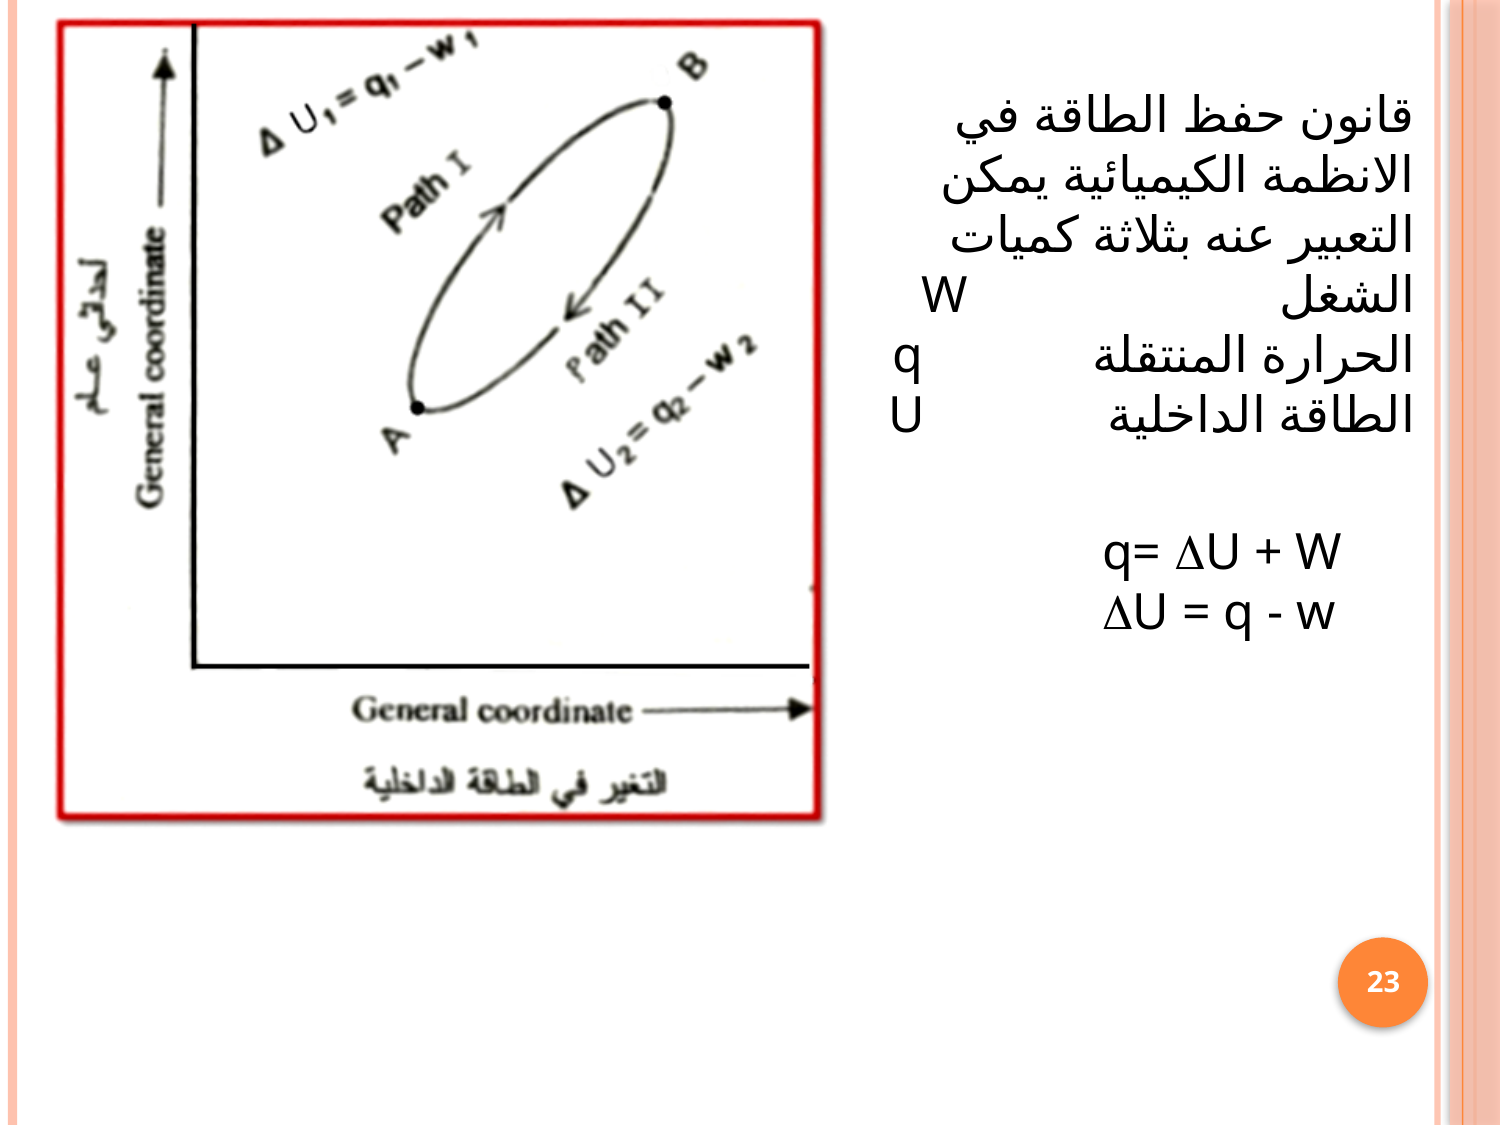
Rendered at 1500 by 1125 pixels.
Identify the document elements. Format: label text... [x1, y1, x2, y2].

picture [36, 0, 845, 838]
slide_number 23 [1333, 940, 1434, 1027]
text_box قانون حفظ الطاقة في الانظمة الكيميائية يمكن التعبير عنه بثلاثة كميات الشغل W الحرارة المنتقلة q الطاقة الداخلية U [862, 74, 1431, 450]
text_box q= U + W U = q - w [1087, 512, 1387, 648]
